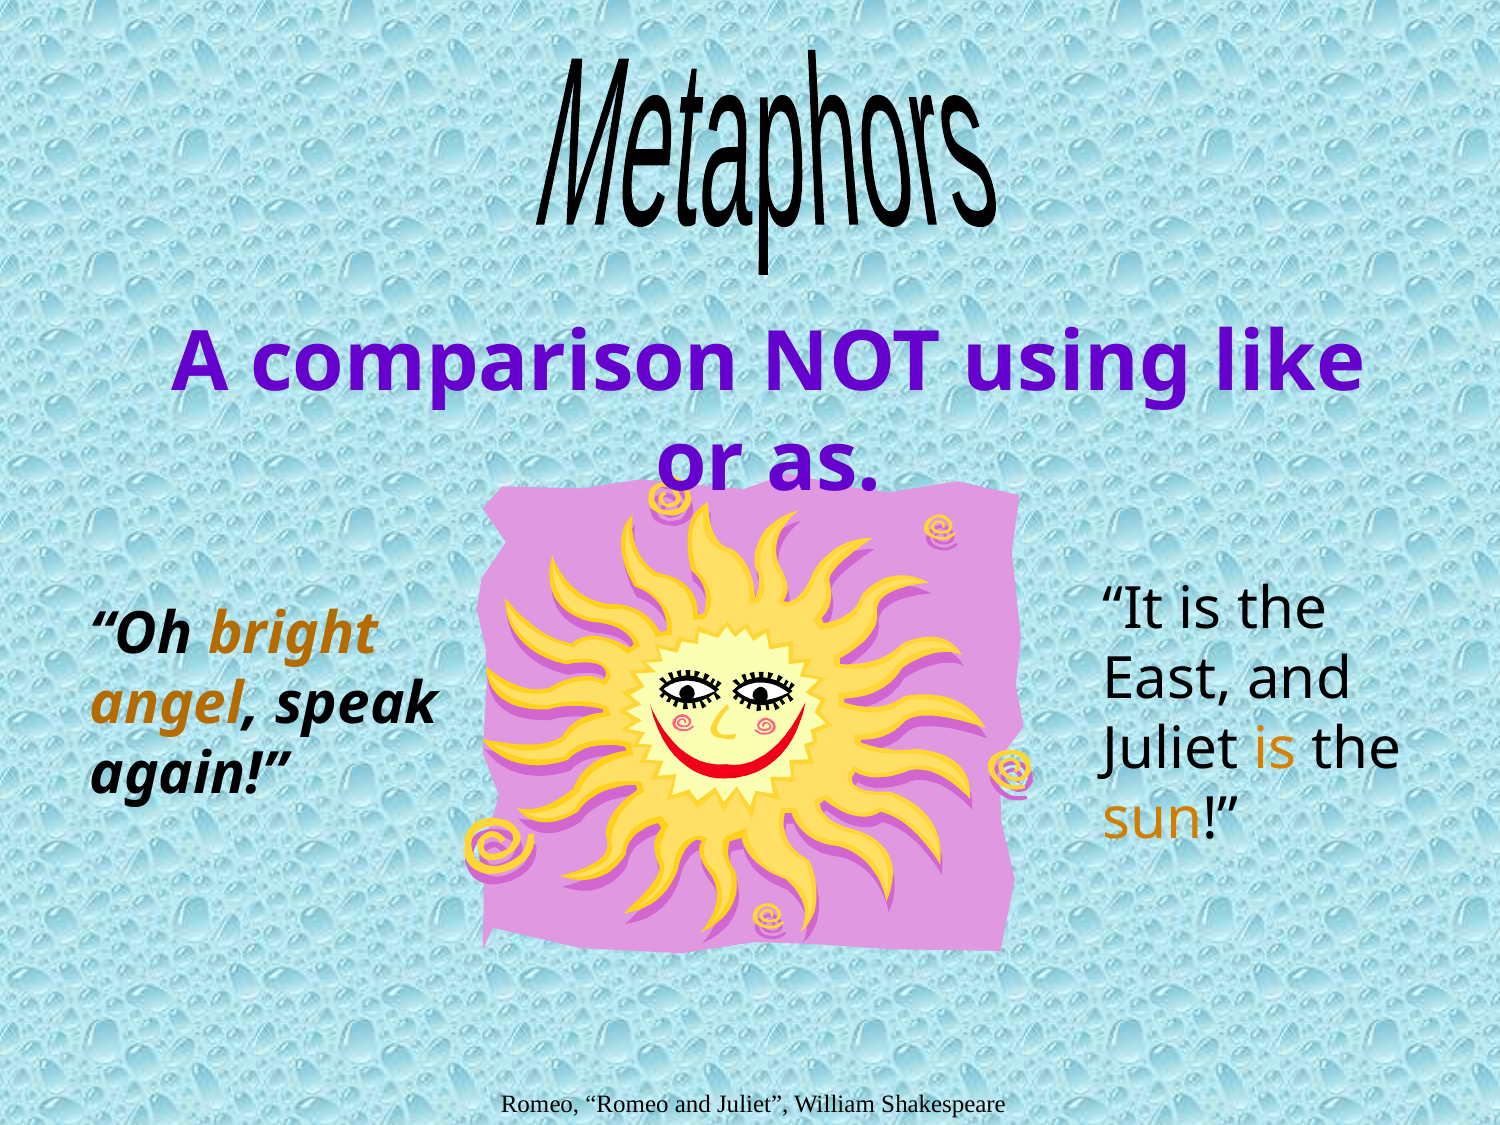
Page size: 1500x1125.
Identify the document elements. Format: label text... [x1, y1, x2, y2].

text_box “It is the East, and Juliet is the sun!” [1087, 562, 1450, 858]
text_box A comparison NOT using like or as. [112, 299, 1425, 515]
text_box “Oh bright angel, speak again!” [75, 587, 459, 813]
picture [0, 0, 1500, 1125]
text_box Romeo, “Romeo and Juliet”, William Shakespeare [412, 1079, 1138, 1125]
